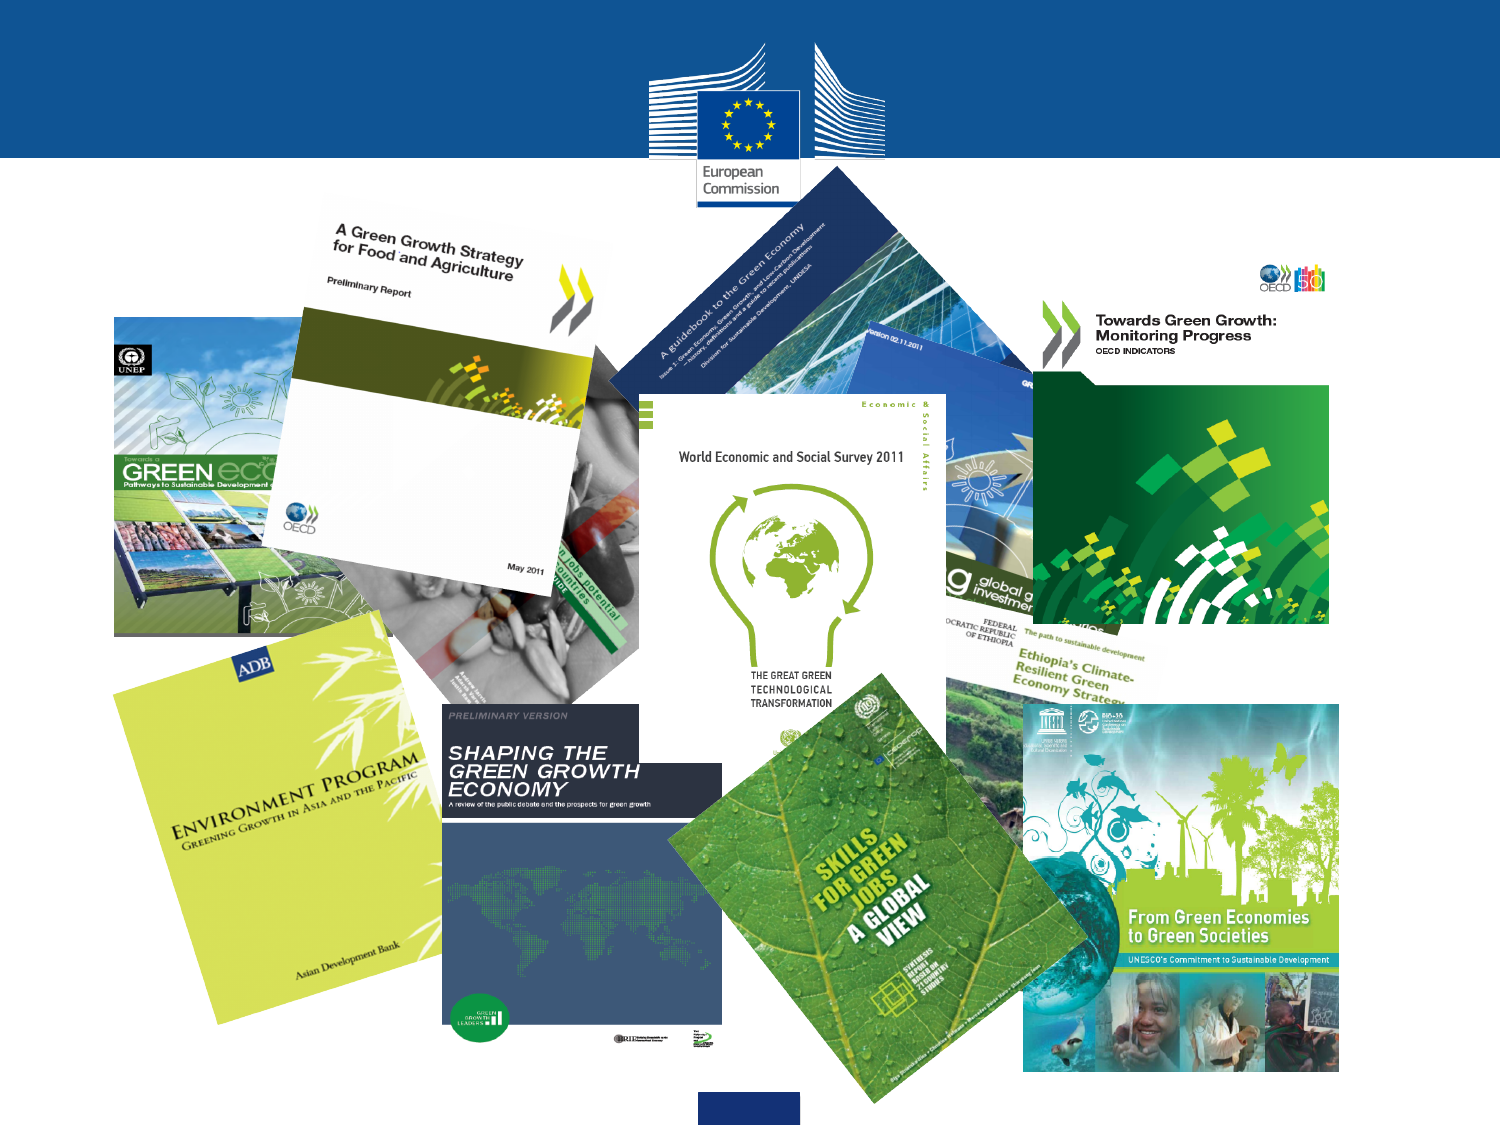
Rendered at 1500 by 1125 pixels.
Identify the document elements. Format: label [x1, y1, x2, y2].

picture [113, 42, 1339, 1103]
list [791, 361, 1028, 608]
